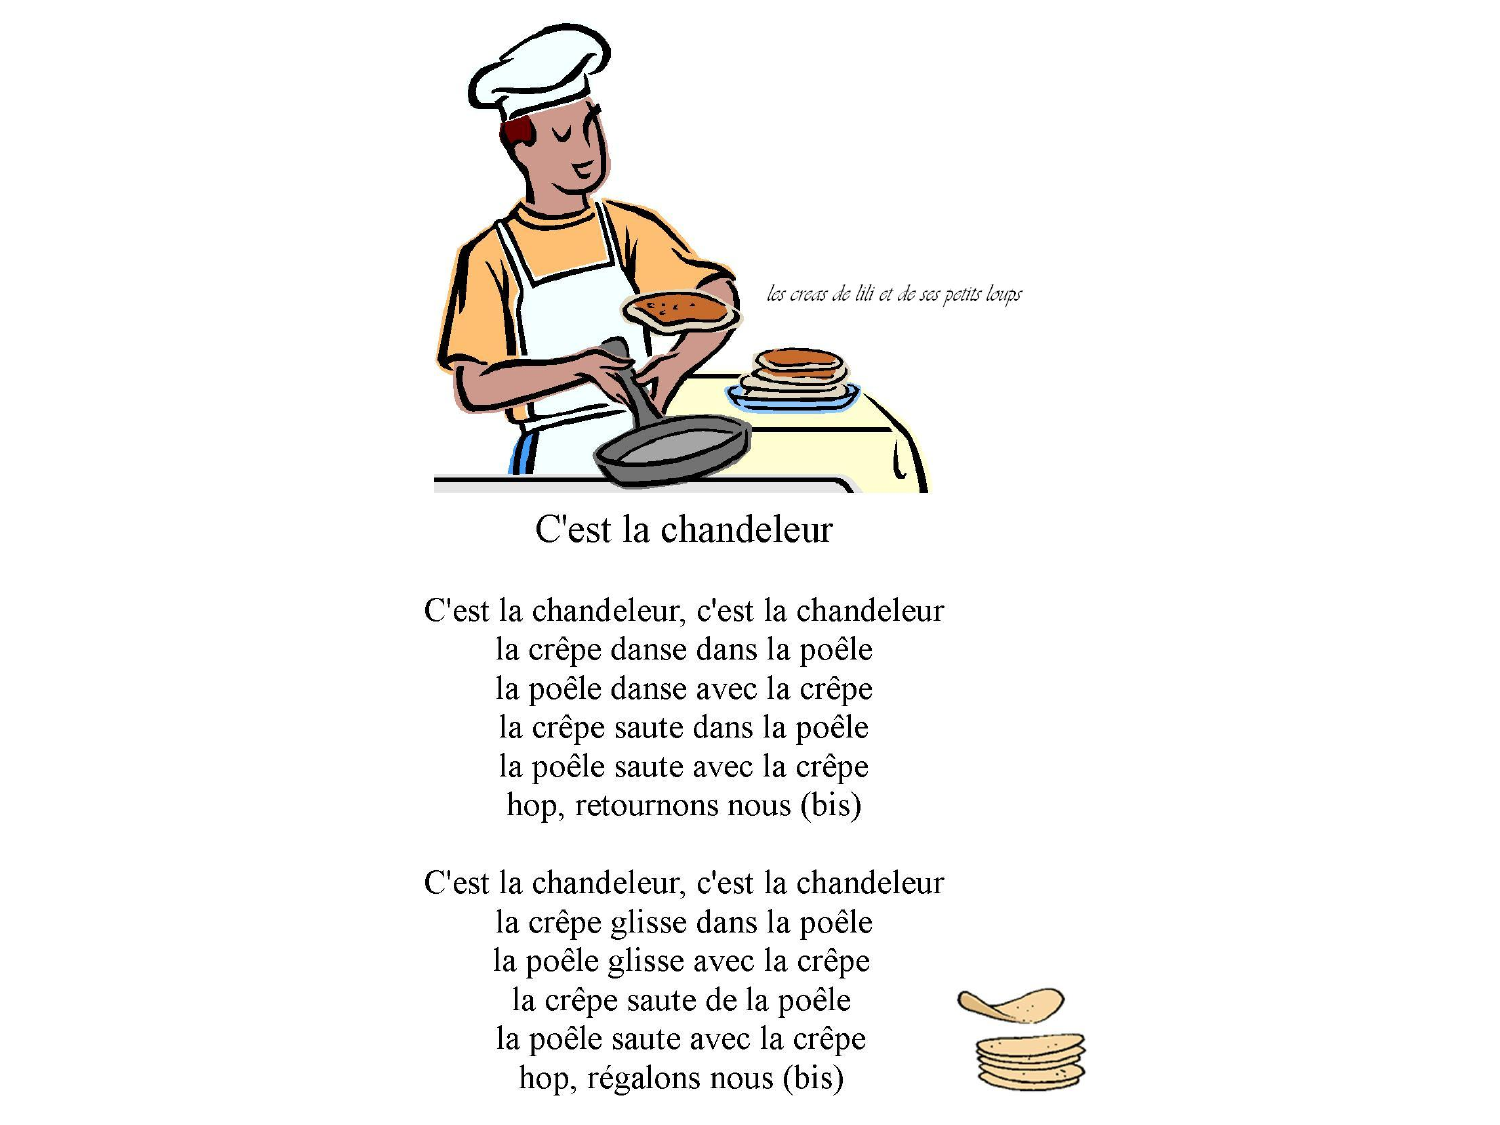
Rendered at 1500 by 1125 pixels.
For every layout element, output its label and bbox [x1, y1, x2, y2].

picture [412, 18, 1096, 1125]
